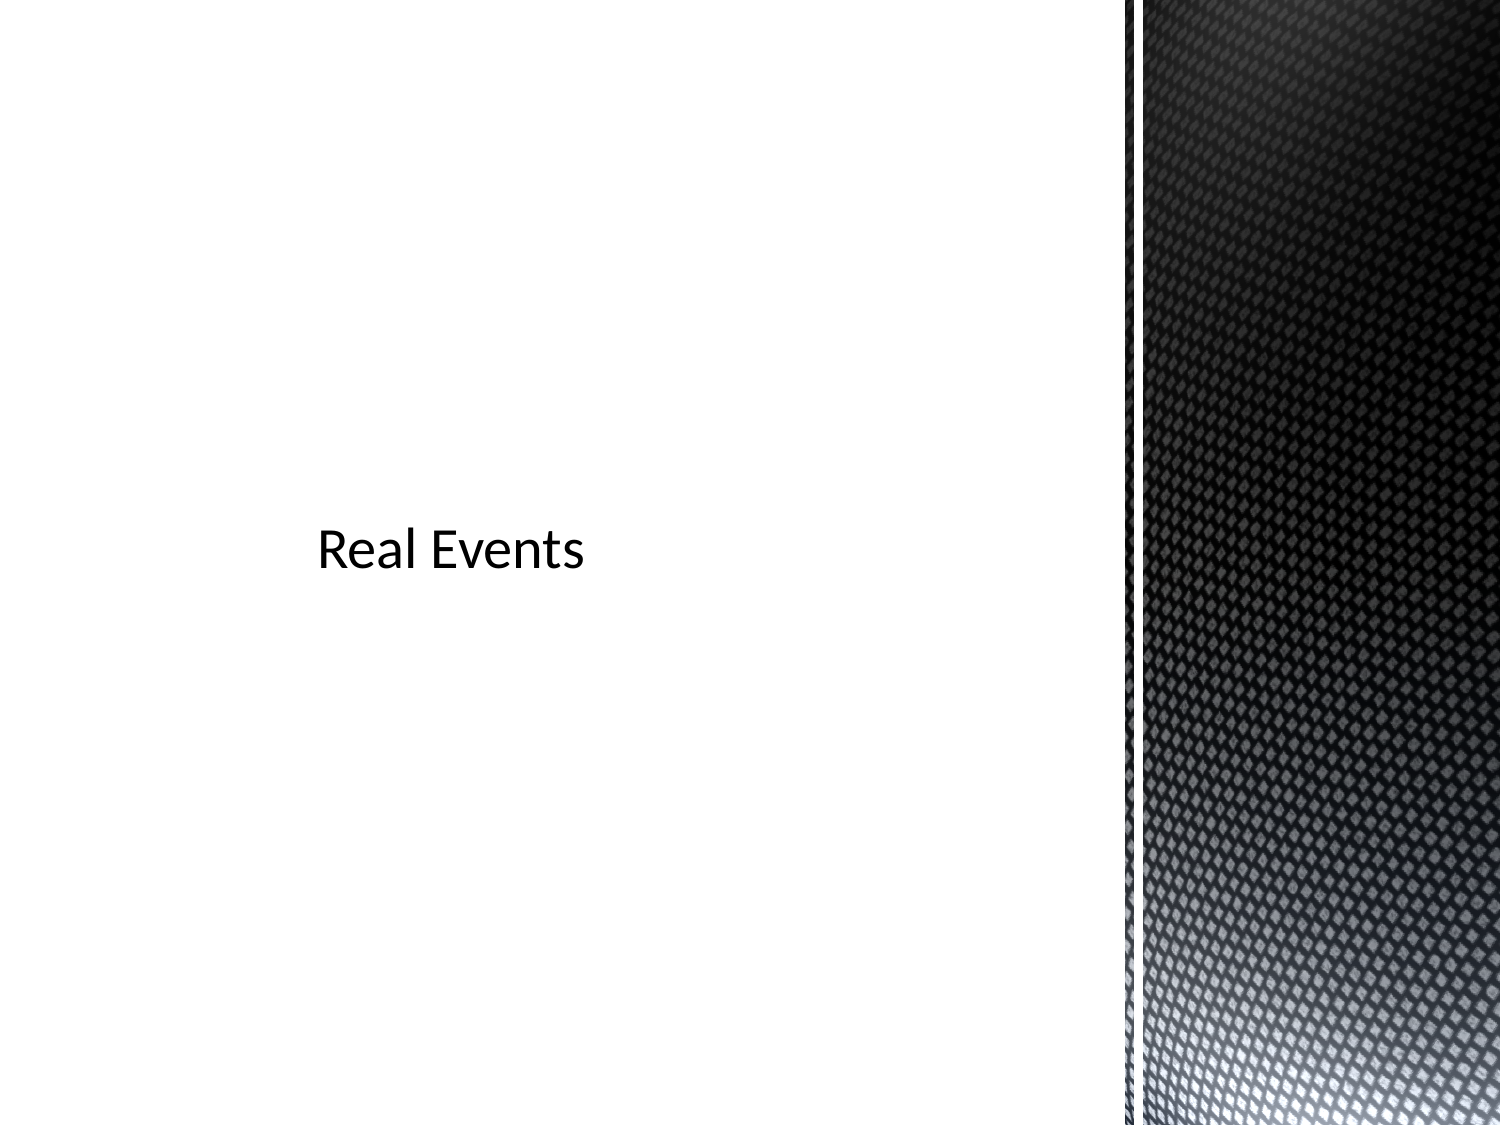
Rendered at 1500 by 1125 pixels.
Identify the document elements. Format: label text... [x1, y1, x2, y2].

title Real Events [75, 299, 600, 588]
picture [1125, 0, 1500, 1125]
